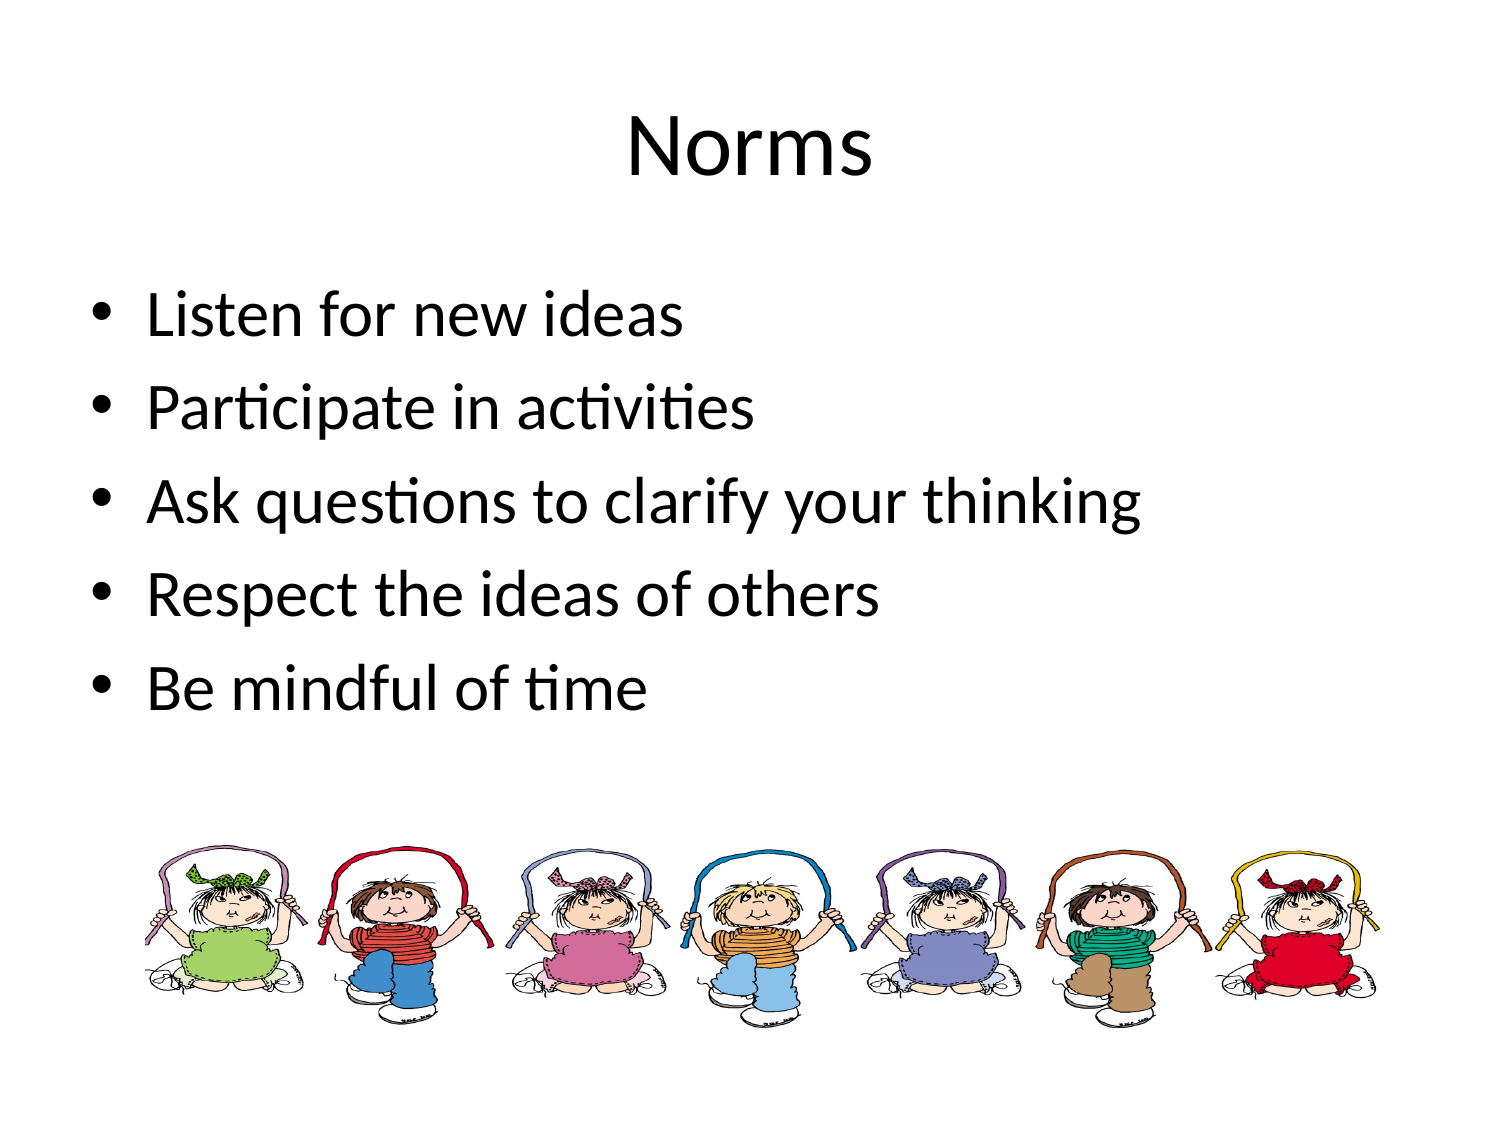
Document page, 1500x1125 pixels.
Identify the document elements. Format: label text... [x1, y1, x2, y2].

list Listen for new ideas Participate in activities Ask questions to clarify your thinking Respect the ideas of others Be mindful of time [75, 262, 1425, 1005]
picture [145, 496, 1380, 1125]
title Norms [75, 45, 1425, 233]
